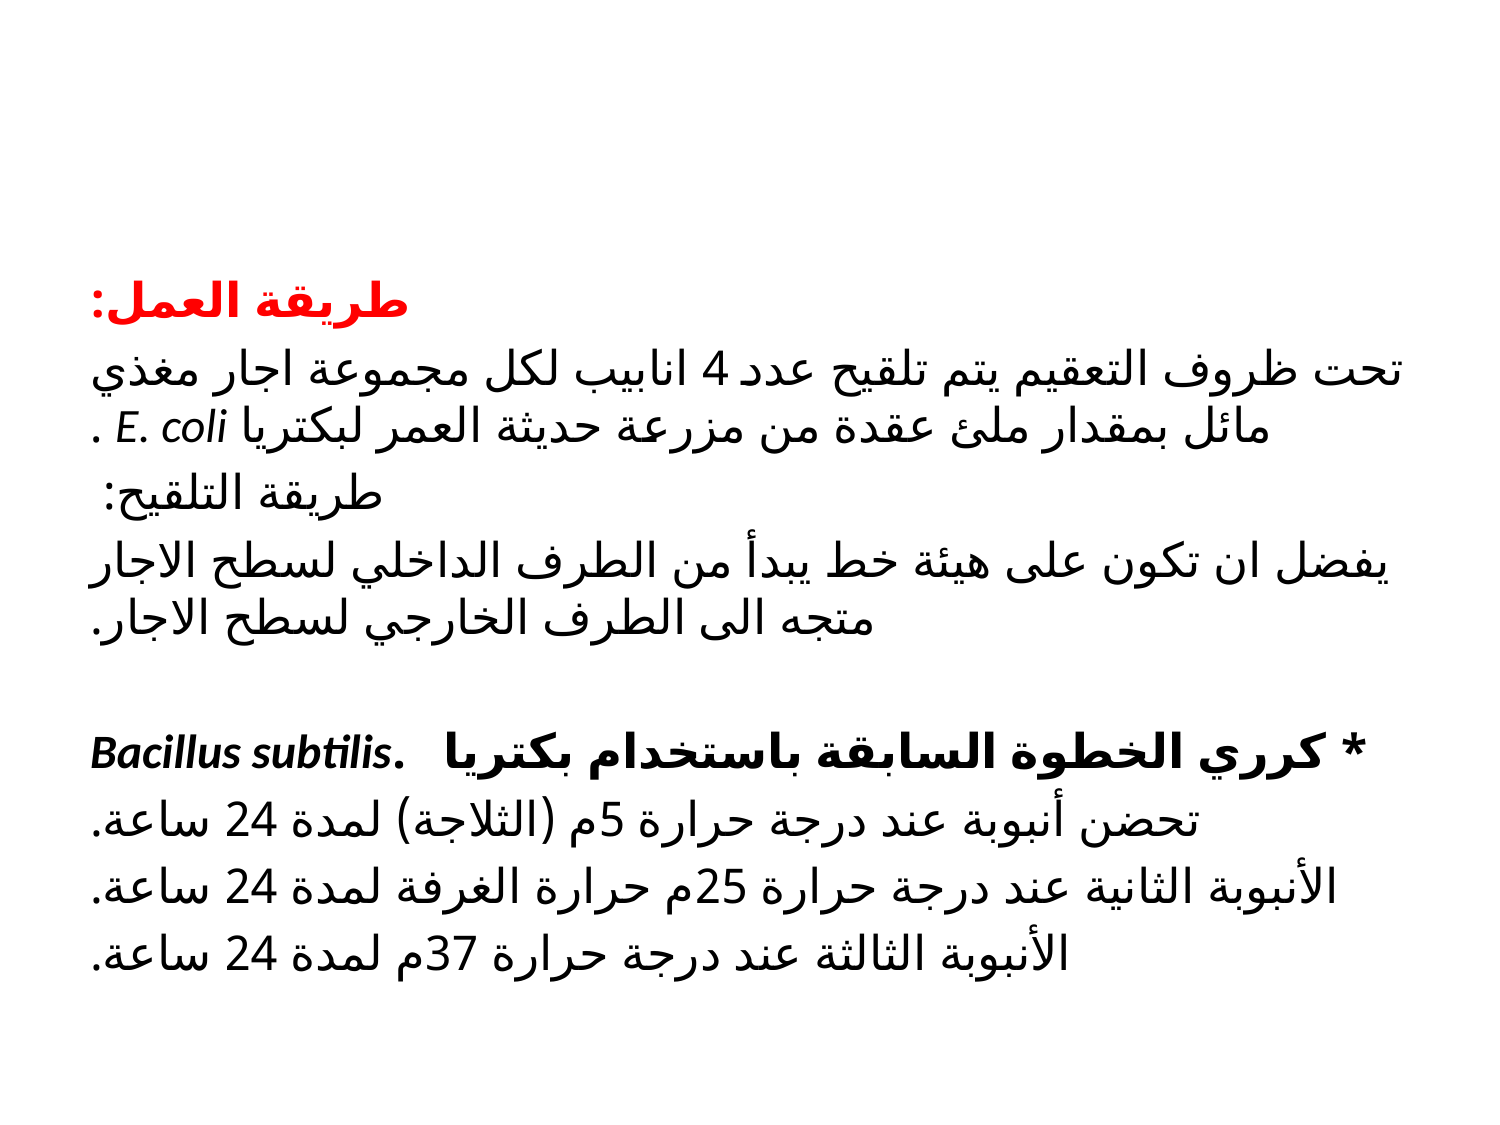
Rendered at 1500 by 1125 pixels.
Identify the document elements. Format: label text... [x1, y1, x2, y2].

list طريقة العمل: تحت ظروف التعقيم يتم تلقيح عدد 4 انابيب لكل مجموعة اجار مغذي مائل بمقدار ملئ عقدة من مزرعة حديثة العمر لبكتريا E. coli . طريقة التلقيح: يفضل ان تكون على هيئة خط يبدأ من الطرف الداخلي لسطح الاجار متجه الى الطرف الخارجي لسطح الاجار. * كرري الخطوة السابقة باستخدام بكتريا .Bacillus subtilis تحضن أنبوبة عند درجة حرارة 5م (الثلاجة) لمدة 24 ساعة. الأنبوبة الثانية عند درجة حرارة 25م حرارة الغرفة لمدة 24 ساعة. الأنبوبة الثالثة عند درجة حرارة 37م لمدة 24 ساعة. [75, 262, 1425, 1005]
